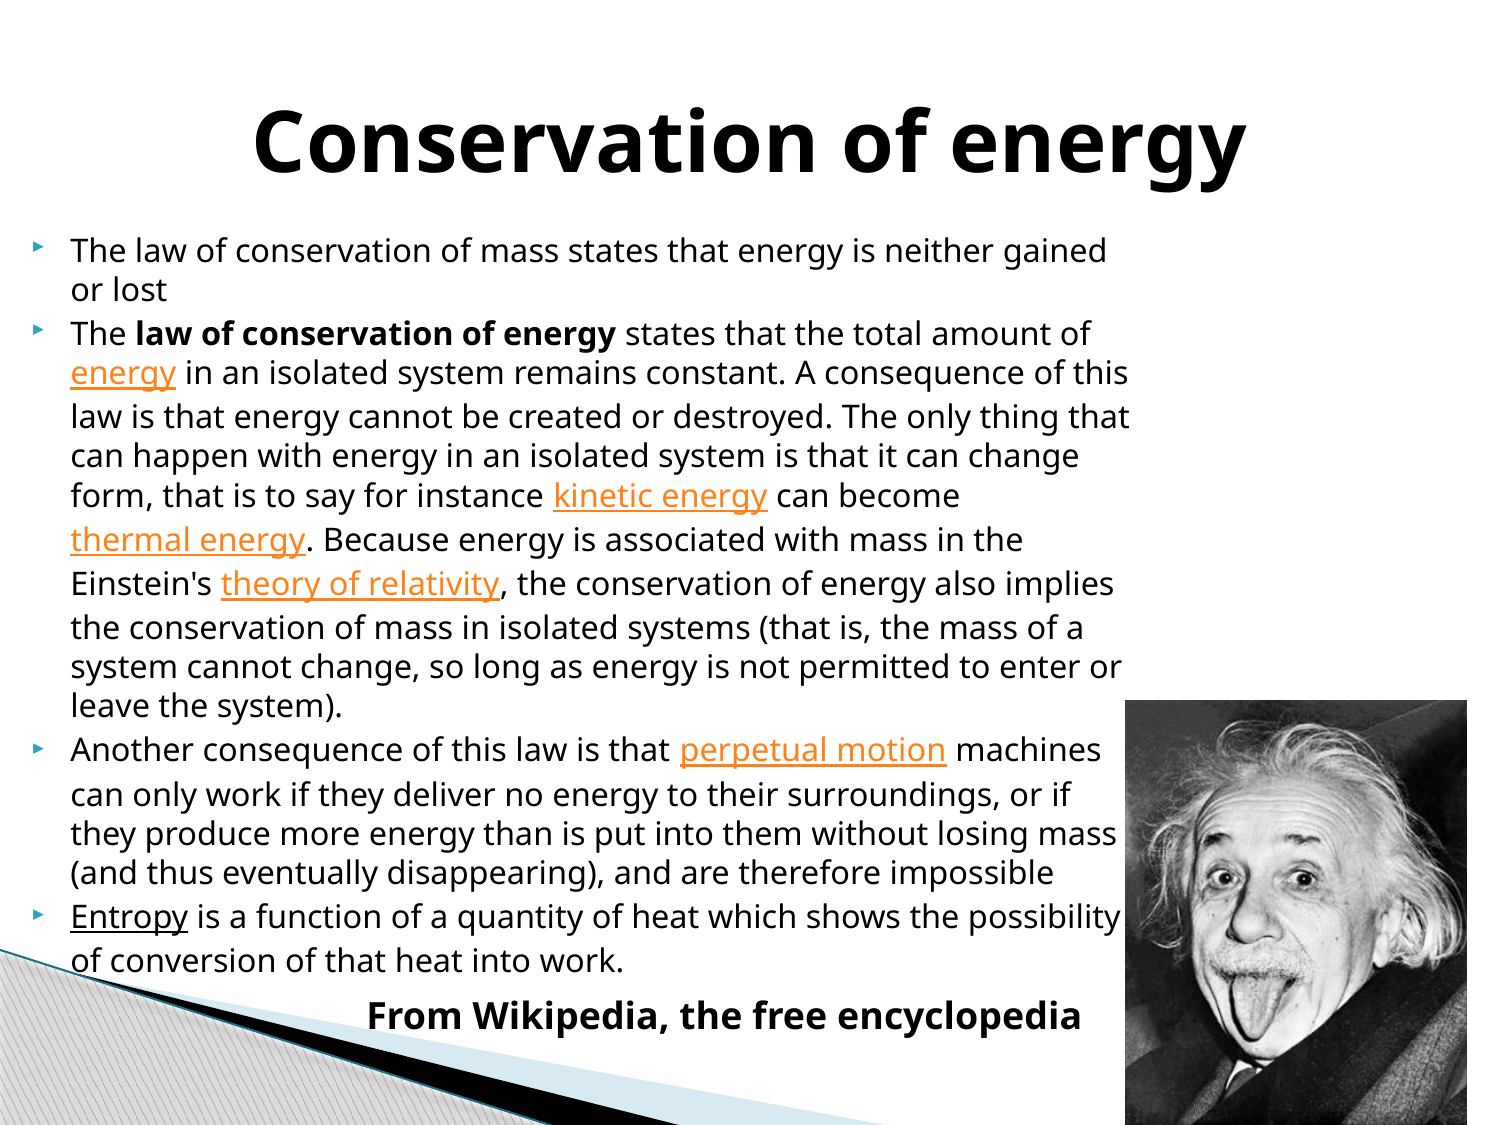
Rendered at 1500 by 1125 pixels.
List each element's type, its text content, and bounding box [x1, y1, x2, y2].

list The law of conservation of mass states that energy is neither gained or lost The law of conservation of energy states that the total amount of energy in an isolated system remains constant. A consequence of this law is that energy cannot be created or destroyed. The only thing that can happen with energy in an isolated system is that it can change form, that is to say for instance kinetic energy can become thermal energy. Because energy is associated with mass in the Einstein's theory of relativity, the conservation of energy also implies the conservation of mass in isolated systems (that is, the mass of a system cannot change, so long as energy is not permitted to enter or leave the system). Another consequence of this law is that perpetual motion machines can only work if they deliver no energy to their surroundings, or if they produce more energy than is put into them without losing mass (and thus eventually disappearing), and are therefore impossible Entropy is a function of a quantity of heat which shows the possibility of conversion of that heat into work. [0, 222, 1149, 1020]
text_box From Wikipedia, the free encyclopedia [351, 984, 1102, 1090]
title Conservation of energy [75, 45, 1425, 233]
picture [1124, 699, 1467, 1125]
